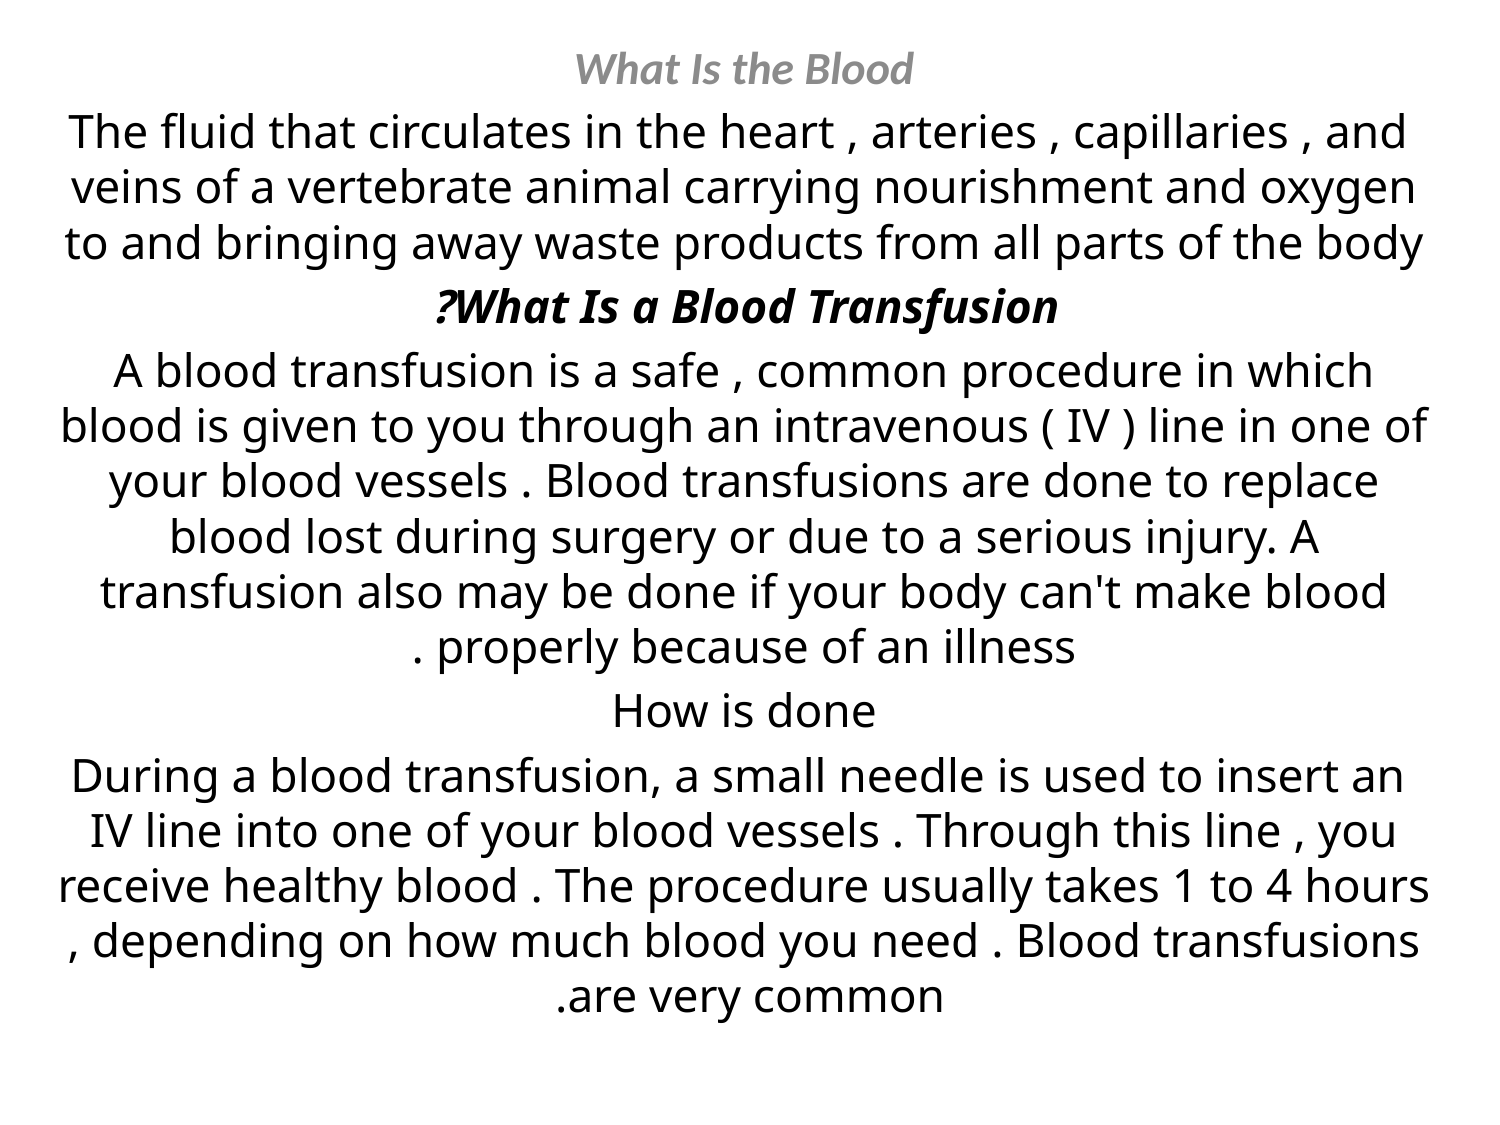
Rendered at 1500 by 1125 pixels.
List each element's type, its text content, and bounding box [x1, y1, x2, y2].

subtitle What Is the Blood The fluid that circulates in the heart , arteries , capillaries , and veins of a vertebrate animal carrying nourishment and oxygen to and bringing away waste products from all parts of the body What Is a Blood Transfusion? A blood transfusion is a safe , common procedure in which blood is given to you through an intravenous ( IV ) line in one of your blood vessels . Blood transfusions are done to replace blood lost during surgery or due to a serious injury. A transfusion also may be done if your body can't make blood properly because of an illness . How is done During a blood transfusion, a small needle is used to insert an IV line into one of your blood vessels . Through this line , you receive healthy blood . The procedure usually takes 1 to 4 hours , depending on how much blood you need . Blood transfusions are very common. [41, 30, 1447, 1059]
